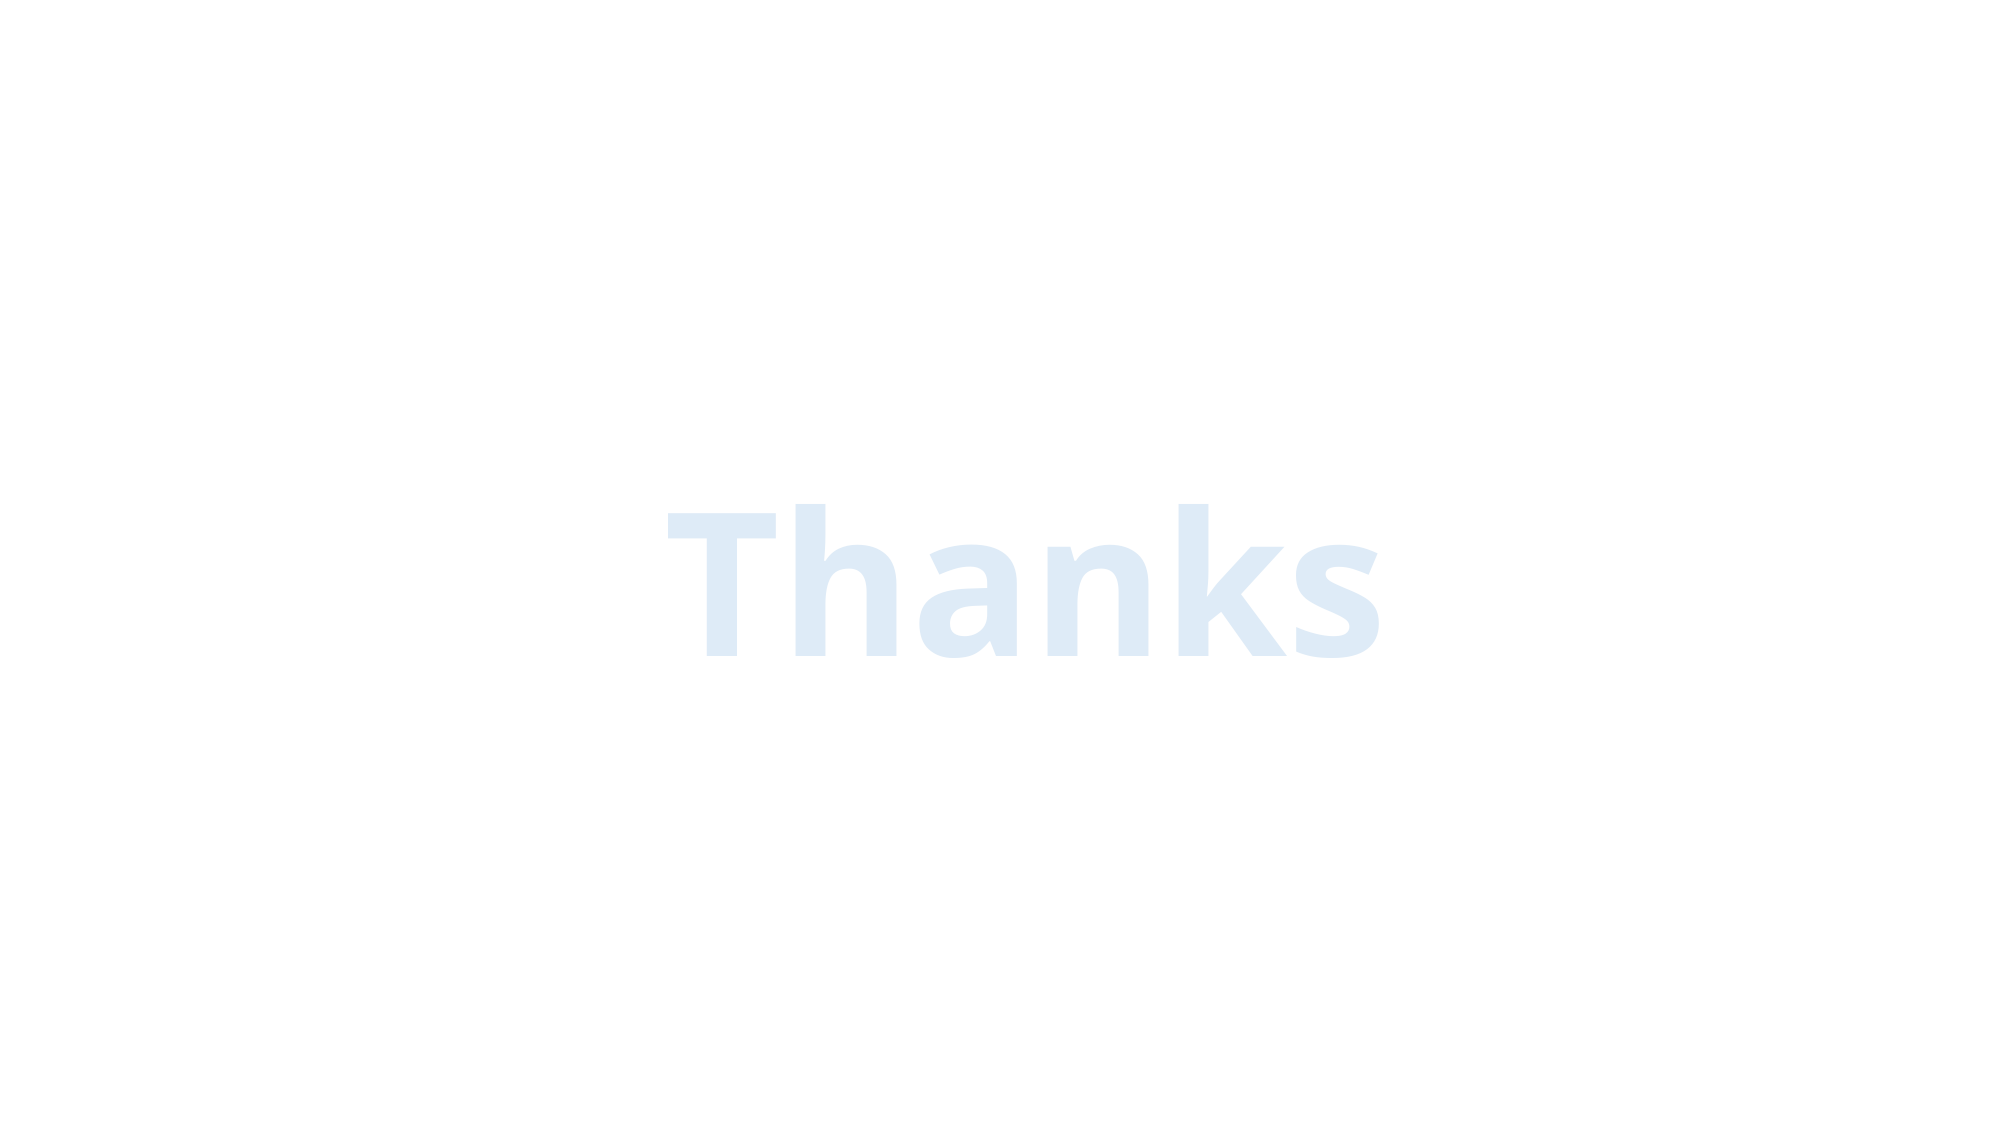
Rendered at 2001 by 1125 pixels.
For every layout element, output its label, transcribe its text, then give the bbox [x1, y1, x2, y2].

text_box Thanks [597, 448, 1403, 704]
